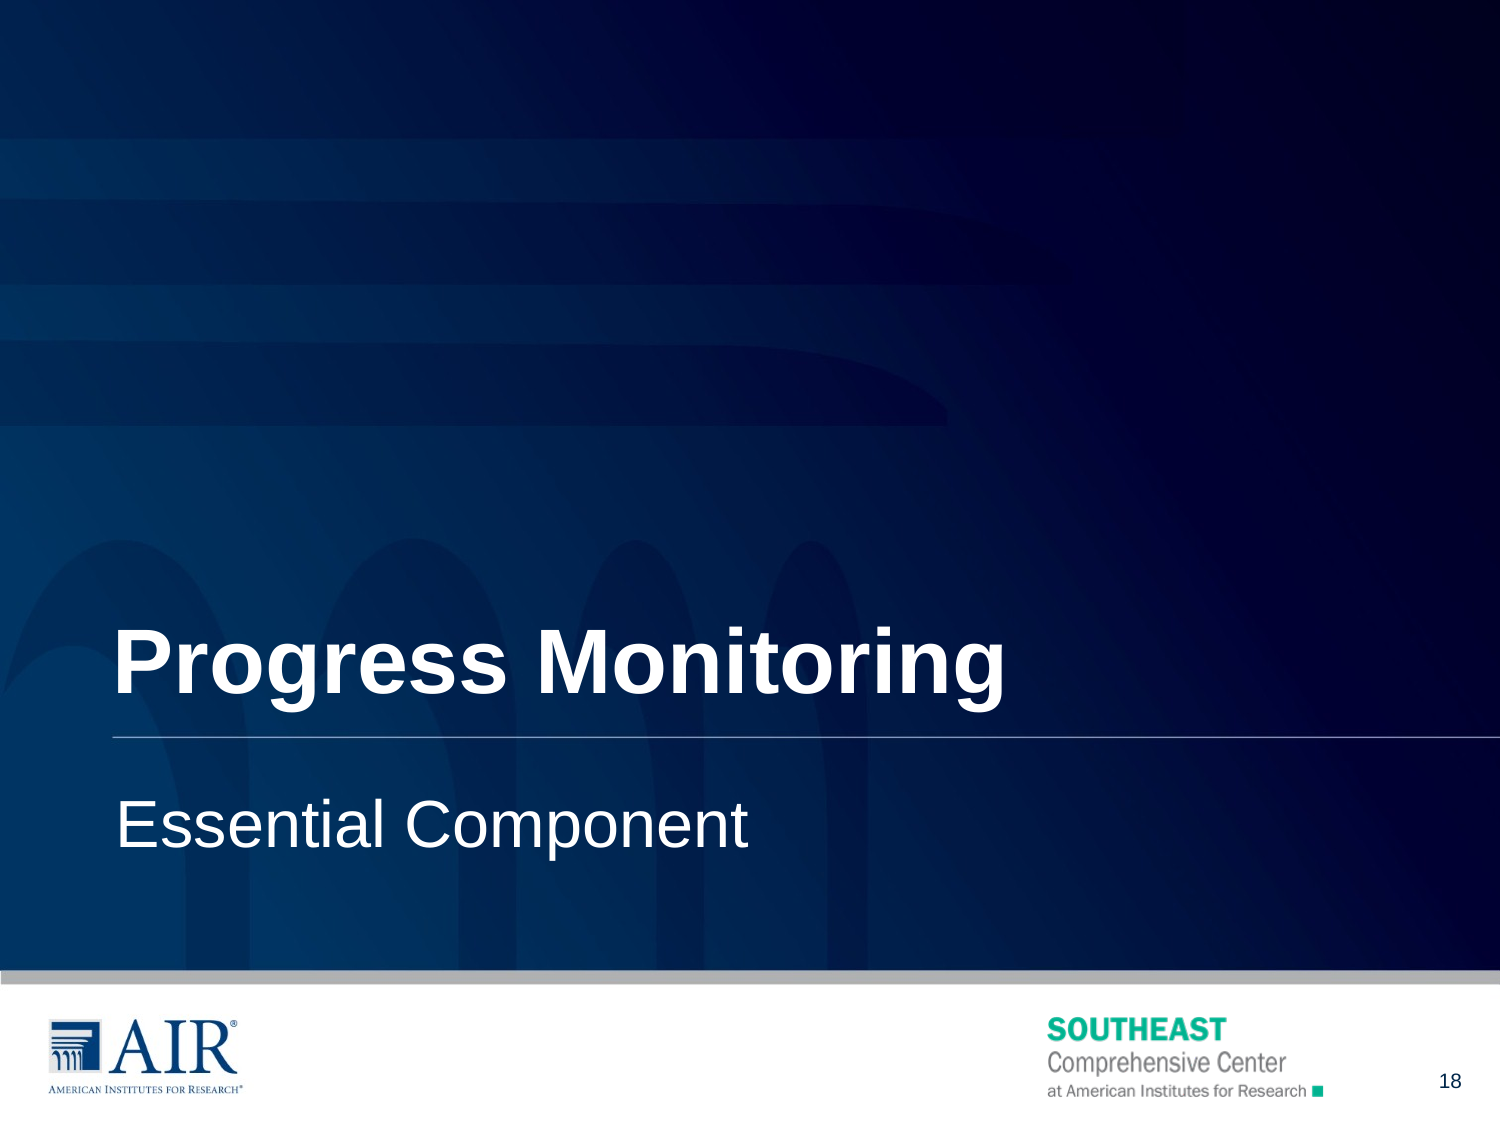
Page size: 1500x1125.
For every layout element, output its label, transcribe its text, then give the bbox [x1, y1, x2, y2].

title Progress Monitoring [112, 593, 1463, 720]
text_box Essential Component [101, 773, 977, 868]
slide_number 18 [1436, 1067, 1462, 1093]
picture [0, 0, 1500, 1125]
